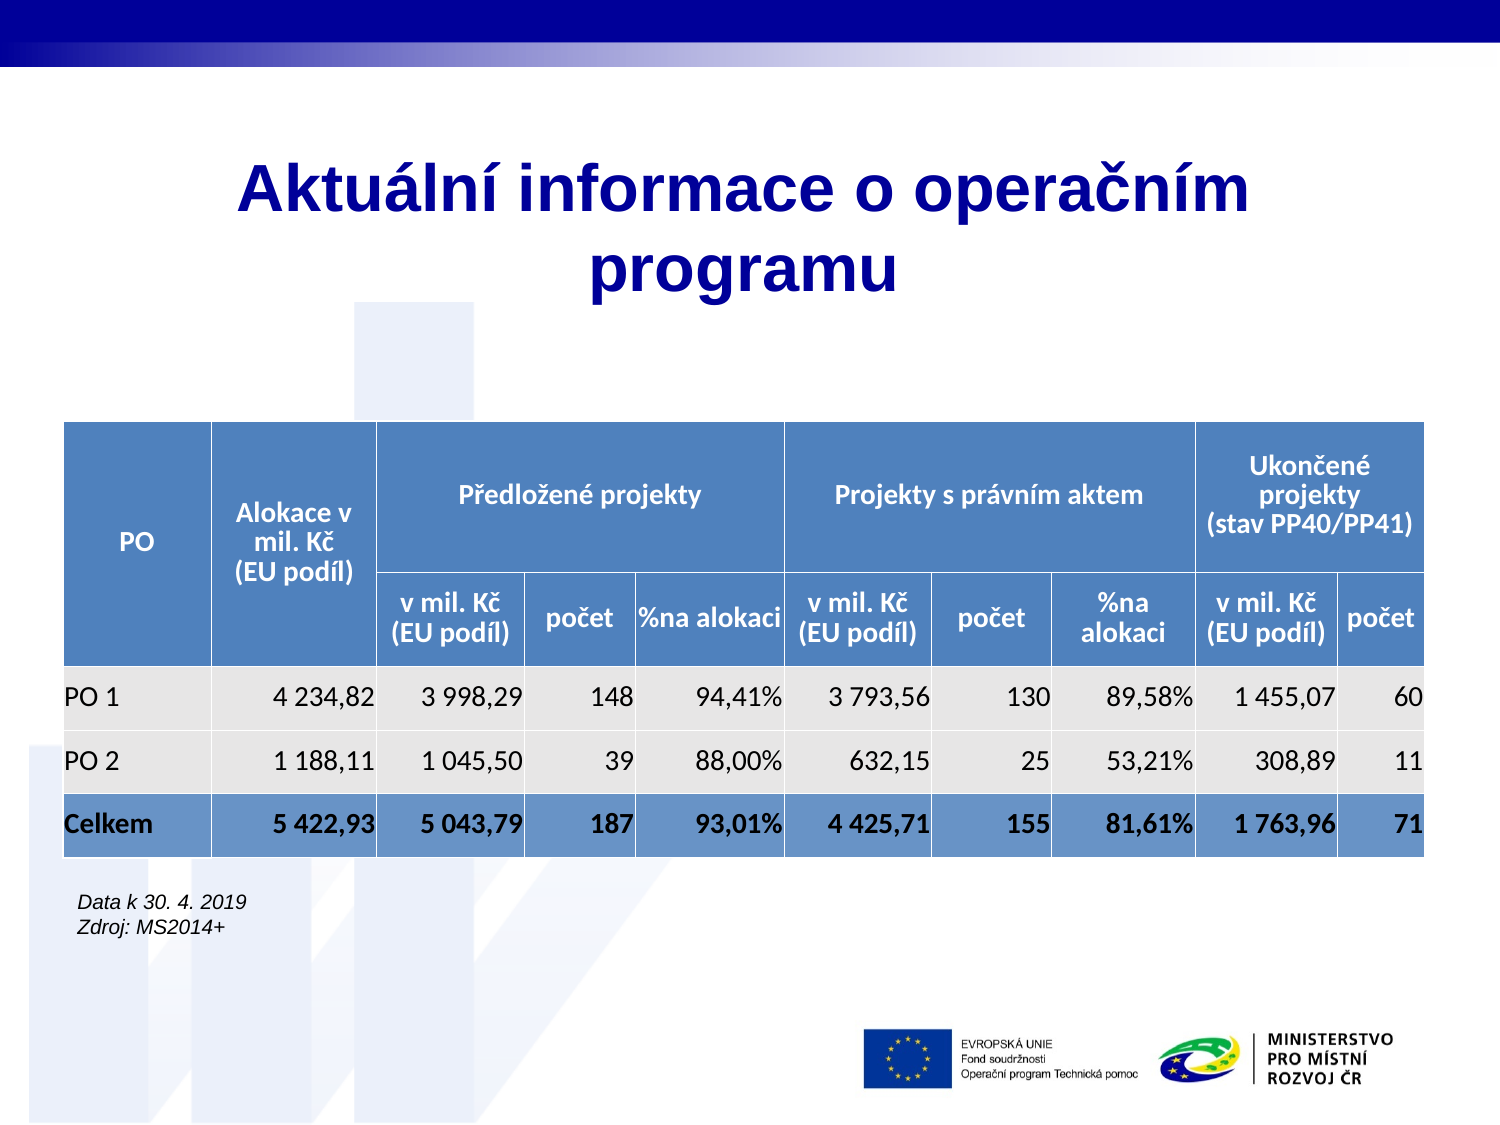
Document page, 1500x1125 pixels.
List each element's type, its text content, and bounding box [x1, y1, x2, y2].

table_cell 25 [932, 731, 1051, 793]
table_cell 1 763,96 [1196, 794, 1337, 857]
table_cell 3 998,29 [377, 667, 524, 730]
table_cell 94,41% [636, 667, 784, 730]
table_cell 187 [525, 794, 635, 857]
table_cell %na alokaci [636, 573, 784, 666]
table_cell 632,15 [785, 731, 931, 793]
table_header Alokace v mil. Kč (EU podíl) [212, 422, 376, 666]
table_cell v mil. Kč (EU podíl) [377, 573, 524, 666]
table_cell Celkem [64, 794, 211, 857]
table_cell 39 [525, 731, 635, 793]
table_cell PO 1 [64, 667, 211, 730]
table_cell 11 [1338, 731, 1424, 793]
table_cell 88,00% [636, 731, 784, 793]
table_cell 3 793,56 [785, 667, 931, 730]
table_cell v mil. Kč (EU podíl) [785, 573, 931, 666]
table_cell 5 422,93 [212, 794, 376, 857]
table_cell 148 [525, 667, 635, 730]
table_cell počet [1338, 573, 1424, 666]
table_cell 1 045,50 [377, 731, 524, 793]
text_box Data k 30. 4. 2019 Zdroj: MS2014+ [62, 881, 276, 947]
table_cell 4 425,71 [785, 794, 931, 857]
table_header Předložené projekty [377, 422, 784, 572]
table_cell počet [525, 573, 635, 666]
table_cell 71 [1338, 794, 1424, 857]
table_cell 60 [1338, 667, 1424, 730]
table_header PO [64, 422, 211, 666]
table_cell %na alokaci [1052, 573, 1195, 666]
table_cell 4 234,82 [212, 667, 376, 730]
table_cell 5 043,79 [377, 794, 524, 857]
table_cell 89,58% [1052, 667, 1195, 730]
table_cell 155 [932, 794, 1051, 857]
table_header Ukončené projekty (stav PP40/PP41) [1196, 422, 1424, 572]
table_cell počet [932, 573, 1051, 666]
table_cell 308,89 [1196, 731, 1337, 793]
table_cell 1 188,11 [212, 731, 376, 793]
table_cell 1 455,07 [1196, 667, 1337, 730]
table_cell 130 [932, 667, 1051, 730]
title Aktuální informace o operačním programu [63, 137, 1424, 220]
table_cell 53,21% [1052, 731, 1195, 793]
picture [29, 302, 1412, 1125]
table_cell v mil. Kč (EU podíl) [1196, 573, 1337, 666]
table_cell PO 2 [64, 731, 211, 793]
table_header Projekty s právním aktem [785, 422, 1195, 572]
table_cell 81,61% [1052, 794, 1195, 857]
table_cell 93,01% [636, 794, 784, 857]
